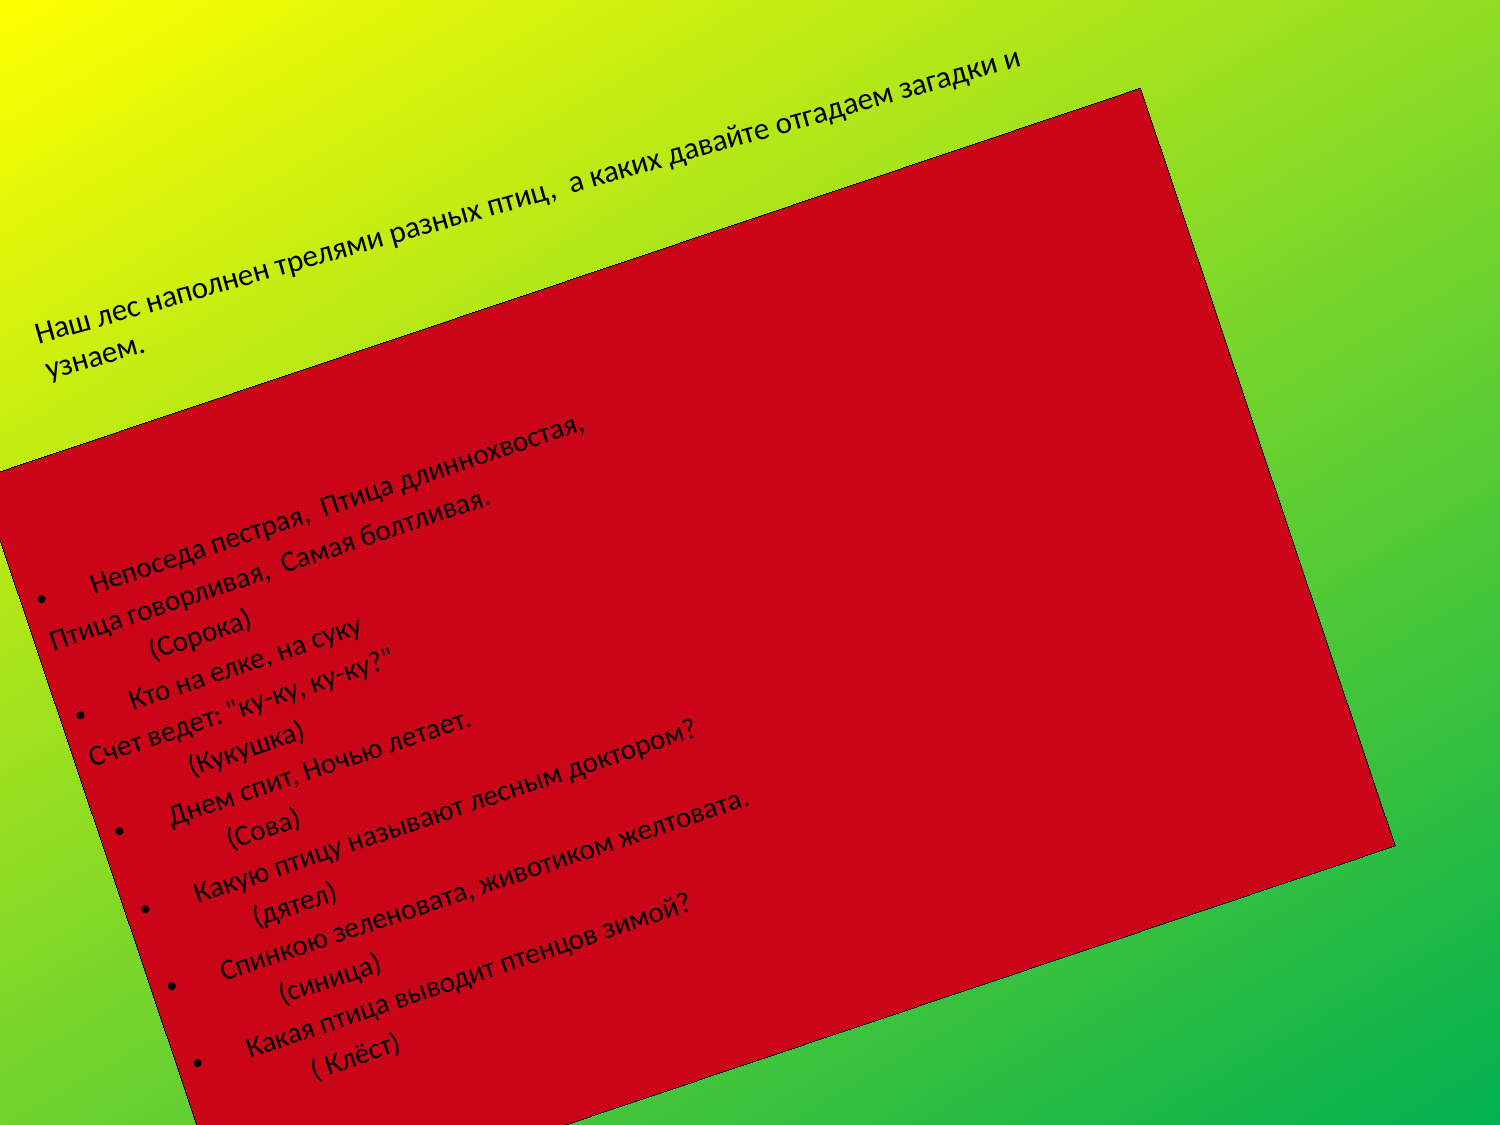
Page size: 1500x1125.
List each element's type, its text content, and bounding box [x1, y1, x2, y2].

list Непоседа пестрая, Птица длиннохвостая, Птица говорливая, Самая болтливая. (Сорока) Кто на елке, на суку Счет ведет: "ку-ку, ку-ку?" (Кукушка) Днем спит, Ночью летает. (Сова) Какую птицу называют лесным доктором? (дятел) Спинкою зеленовата, животиком желтовата. (синица) Какая птица выводит птенцов зимой? ( Клёст) [0, 88, 1396, 1125]
title Наш лес наполнен трелями разных птиц, а каких давайте отгадаем загадки и узнаем. [0, 0, 1092, 445]
